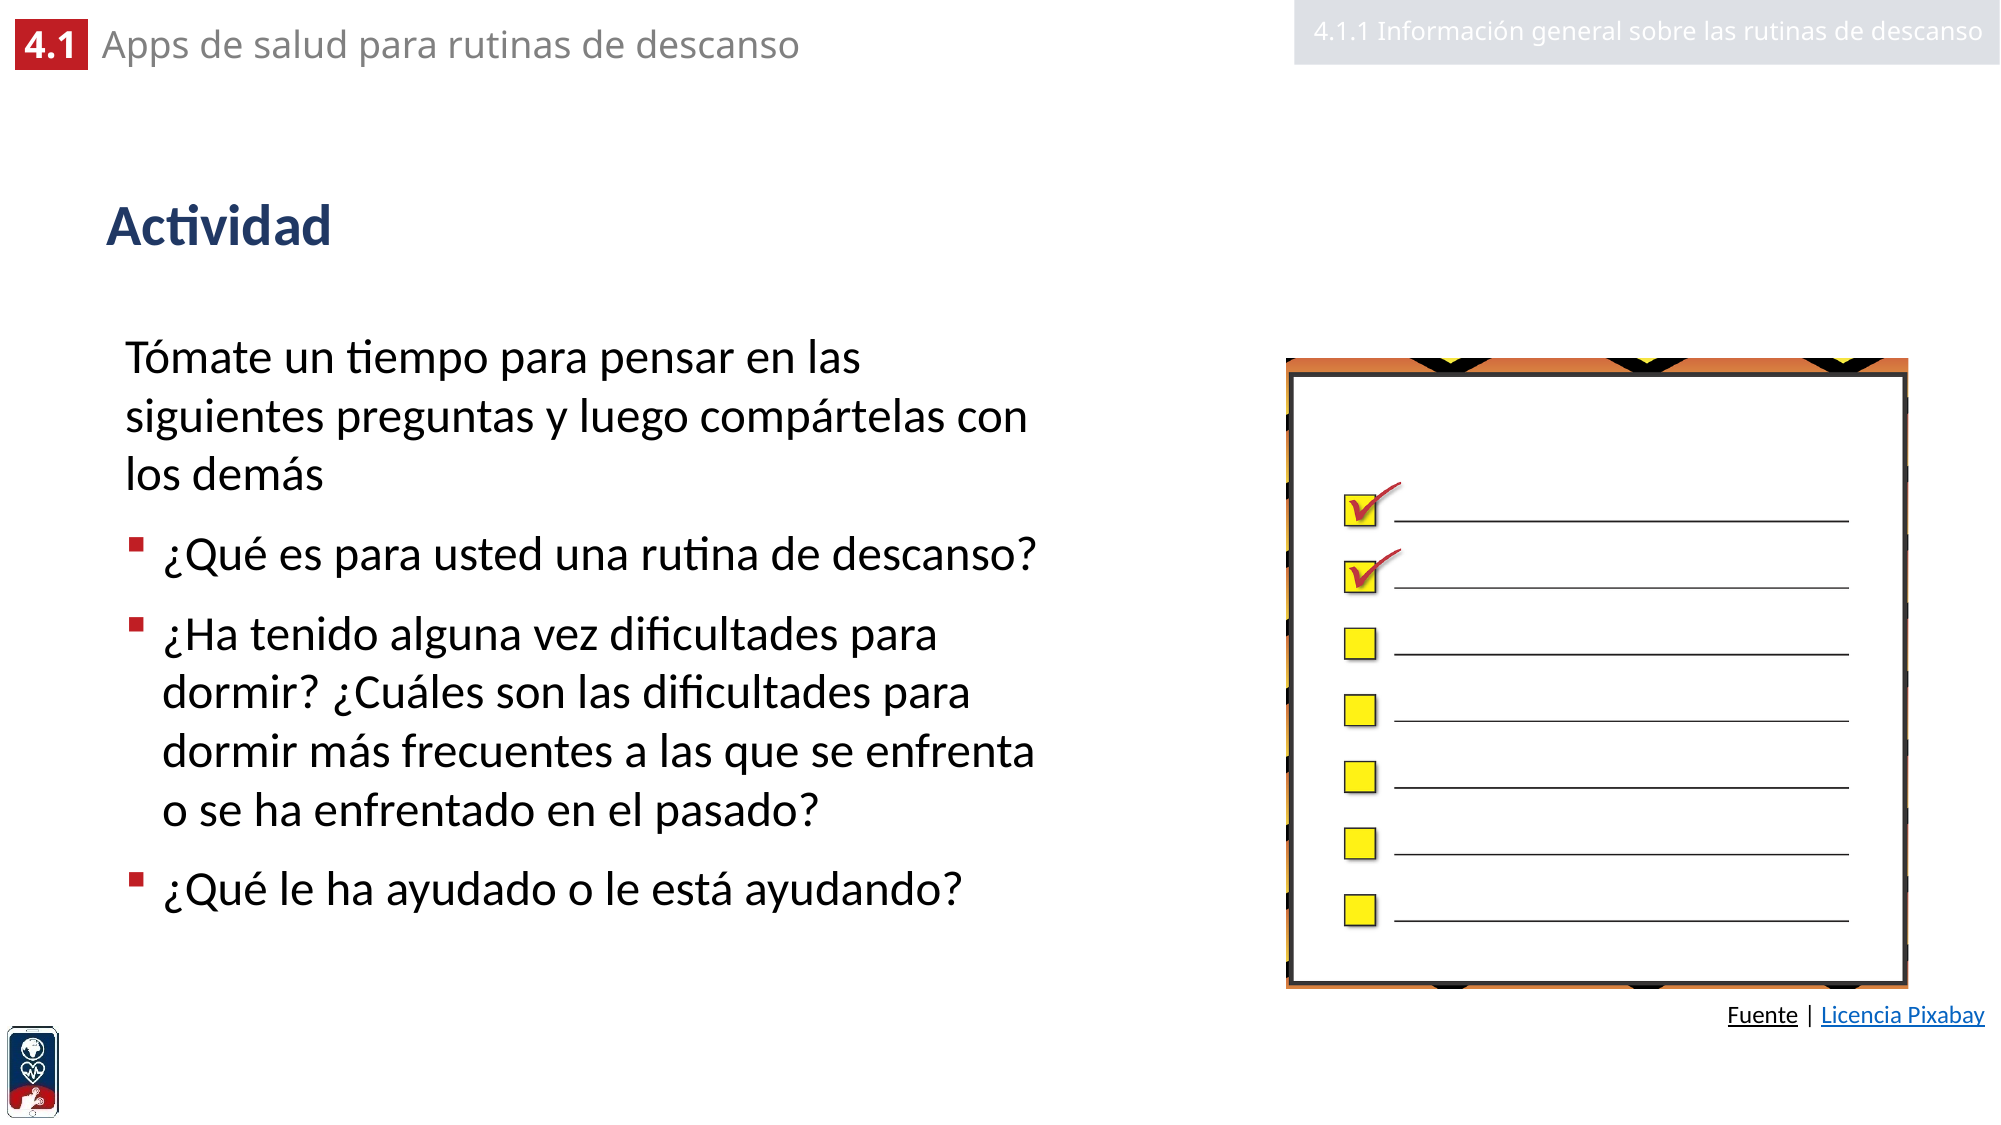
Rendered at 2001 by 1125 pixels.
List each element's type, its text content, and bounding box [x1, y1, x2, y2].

text_box 4.1.1 Información general sobre las rutinas de descanso [1294, 0, 2000, 65]
title Actividad [91, 177, 1906, 277]
list Tómate un tiempo para pensar en las siguientes preguntas y luego compártelas con los demás ¿Qué es para usted una rutina de descanso? ¿Ha tenido alguna vez dificultades para dormir? ¿Cuáles son las dificultades para dormir más frecuentes a las que se enfrenta o se ha enfrentado en el pasado? ¿Qué le ha ayudado o le está ayudando? [110, 317, 1062, 948]
picture [7, 1026, 59, 1118]
text_box Fuente | Licencia Pixabay [1604, 991, 2000, 1036]
picture [1286, 358, 1909, 989]
